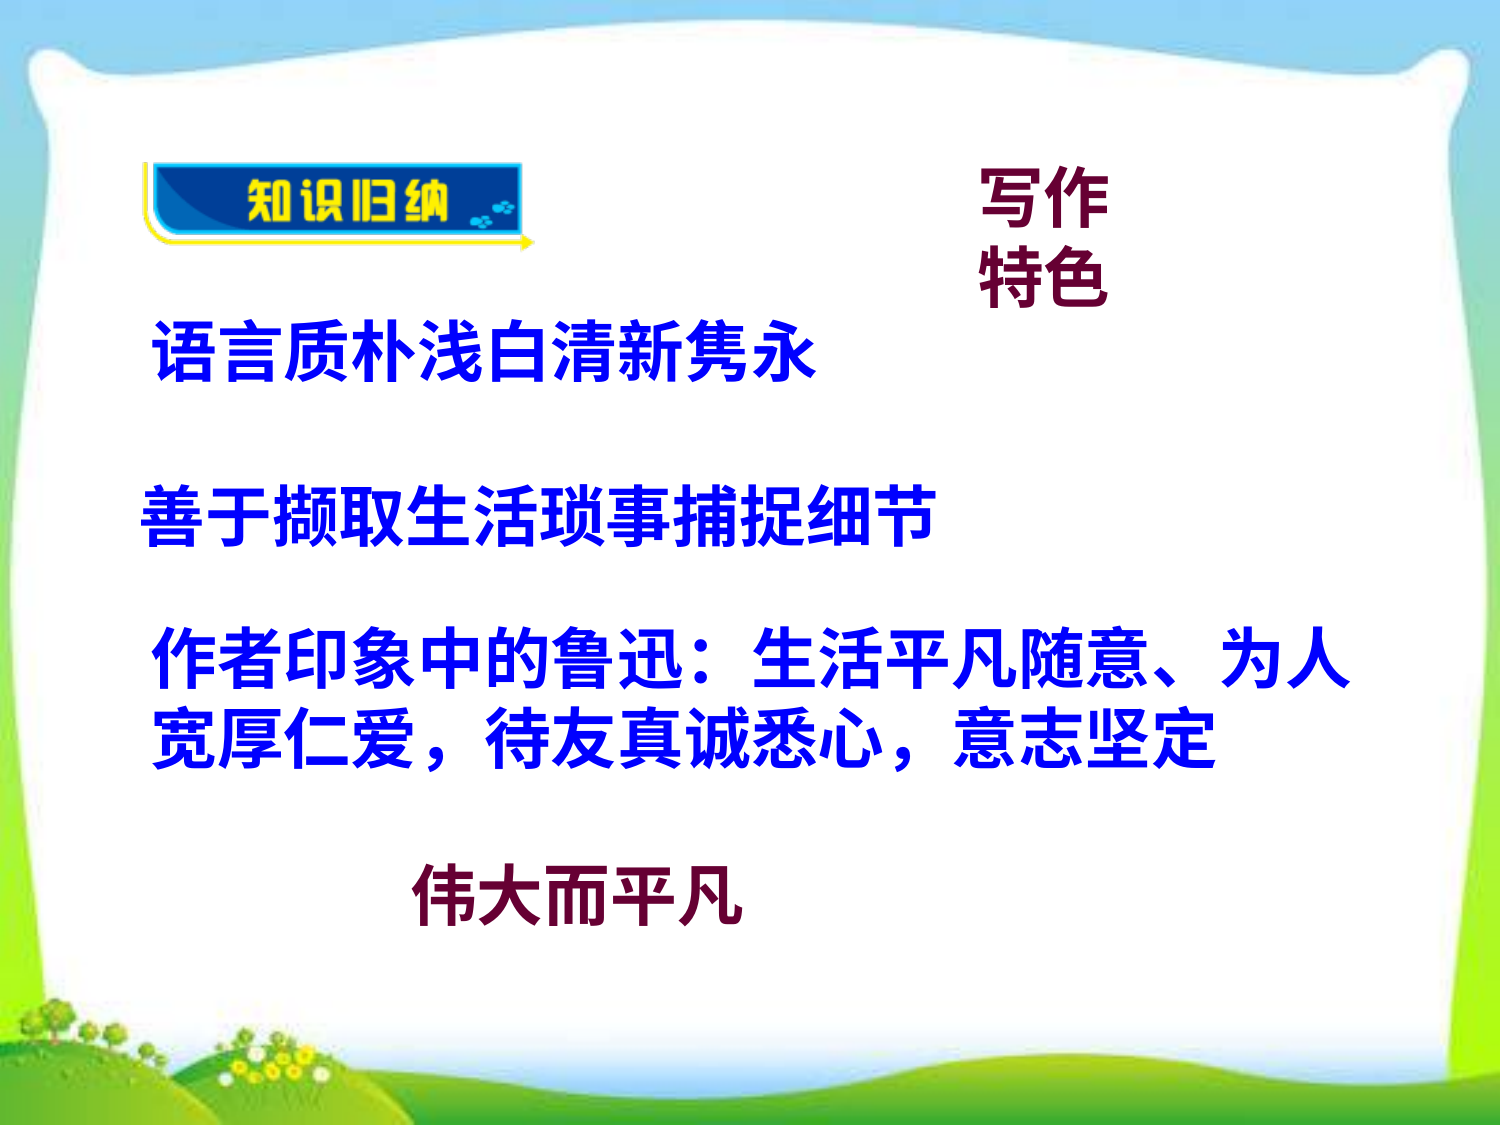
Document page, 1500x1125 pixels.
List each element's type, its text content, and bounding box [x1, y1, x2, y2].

text_box 写作特色 [962, 148, 1146, 324]
picture [0, 0, 1500, 1125]
text_box 伟大而平凡 [395, 846, 1011, 941]
text_box 作者印象中的鲁迅：生活平凡随意、为人宽厚仁爱，待友真诚悉心，意志坚定 [135, 609, 1388, 785]
text_box 善于撷取生活琐事捕捉细节 [123, 467, 1211, 563]
text_box 语言质朴浅白清新隽永 [135, 302, 1199, 397]
